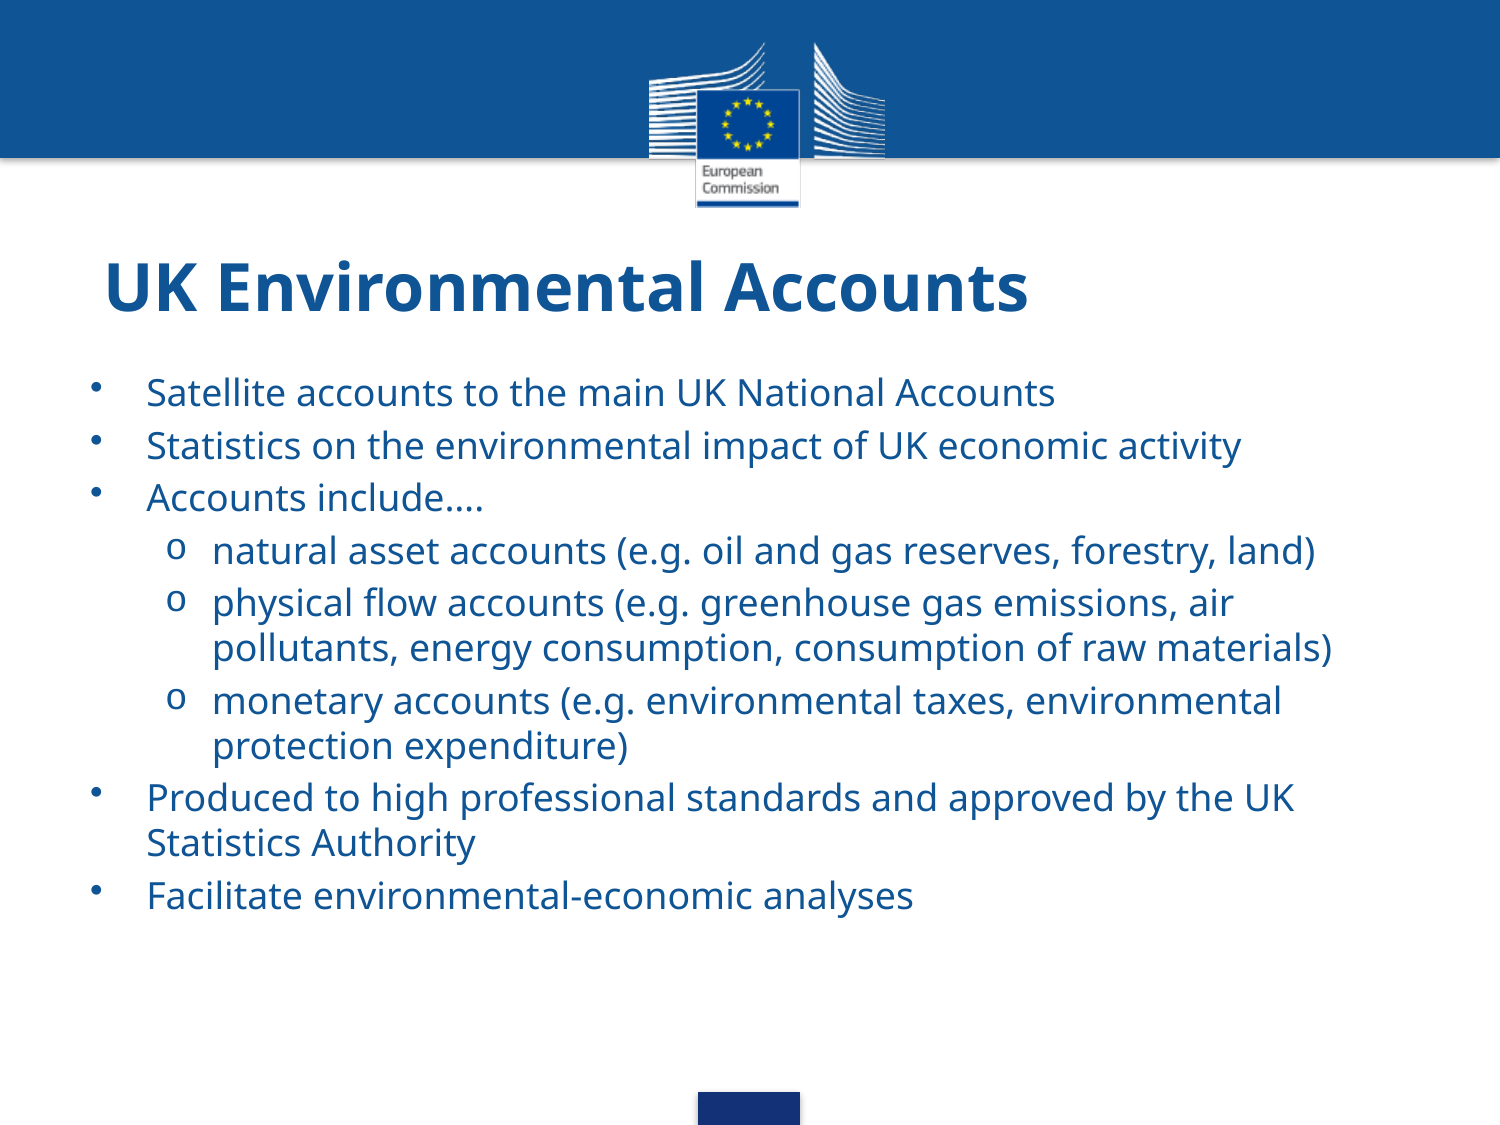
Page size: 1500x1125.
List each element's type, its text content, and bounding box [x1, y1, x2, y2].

list Satellite accounts to the main UK National Accounts Statistics on the environmental impact of UK economic activity Accounts include…. natural asset accounts (e.g. oil and gas reserves, forestry, land) physical flow accounts (e.g. greenhouse gas emissions, air pollutants, energy consumption, consumption of raw materials) monetary accounts (e.g. environmental taxes, environmental protection expenditure) Produced to high professional standards and approved by the UK Statistics Authority Facilitate environmental-economic analyses [75, 361, 1425, 988]
picture [649, 42, 885, 208]
text_box UK Environmental Accounts [88, 231, 1439, 338]
